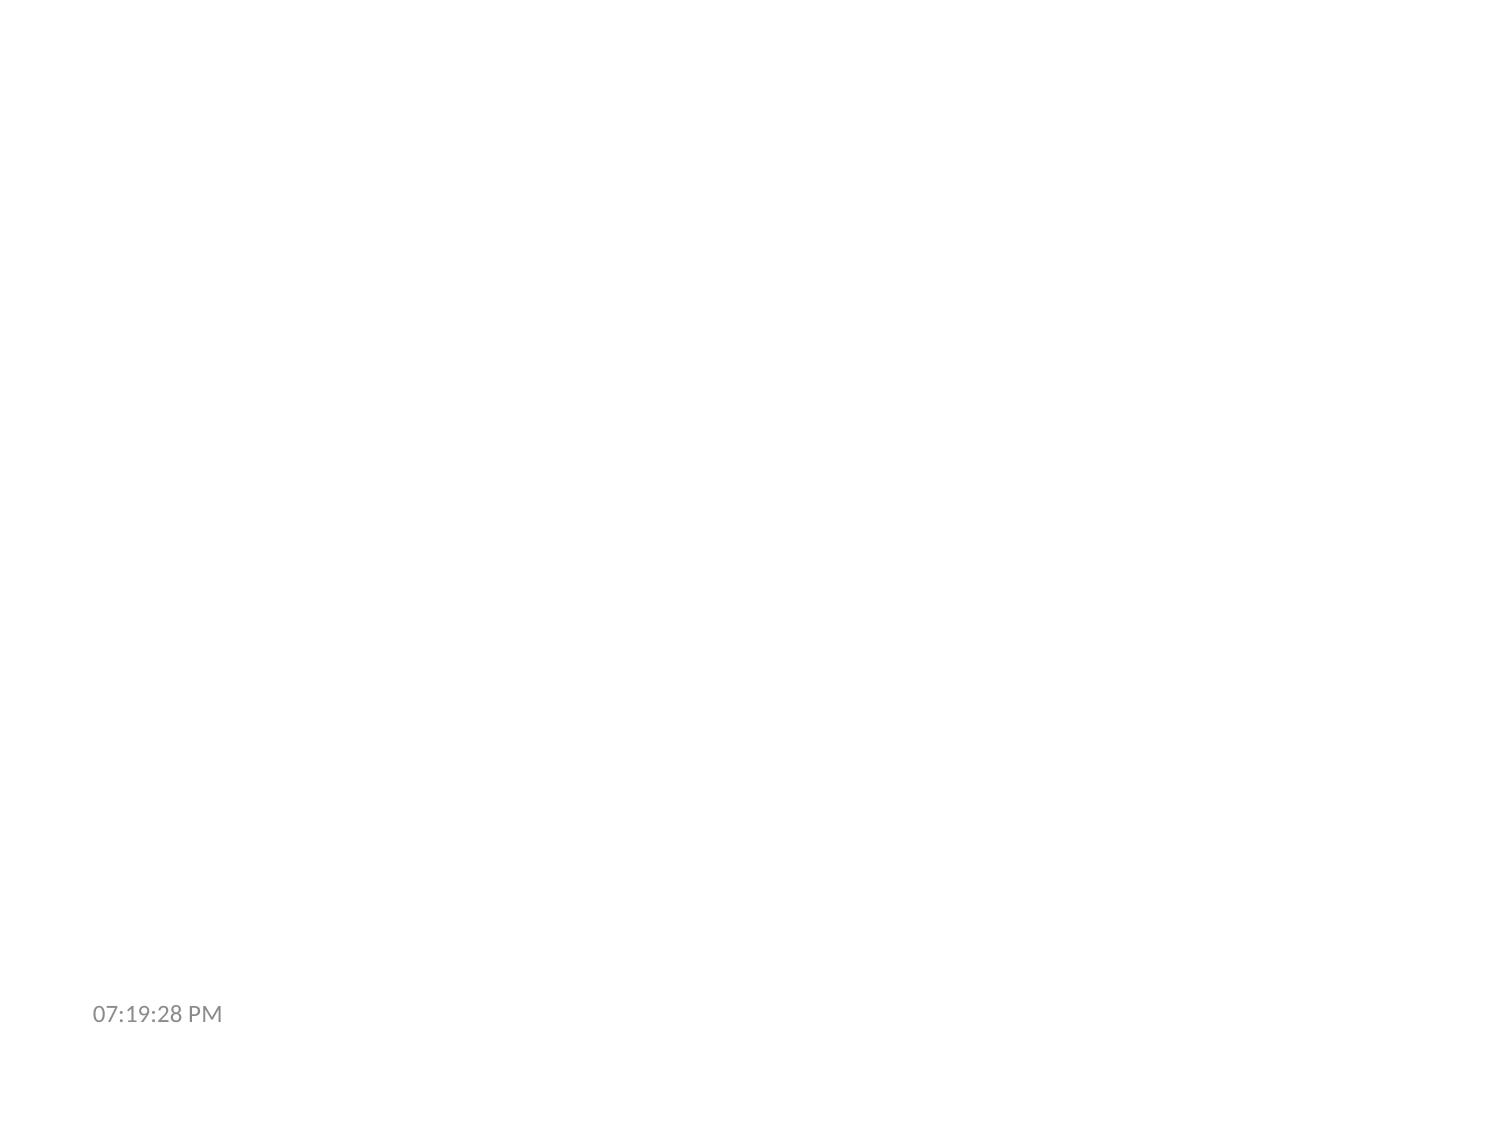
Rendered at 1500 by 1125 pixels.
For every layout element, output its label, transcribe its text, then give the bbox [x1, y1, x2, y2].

text_box 3:35:09 PM [77, 982, 428, 1043]
